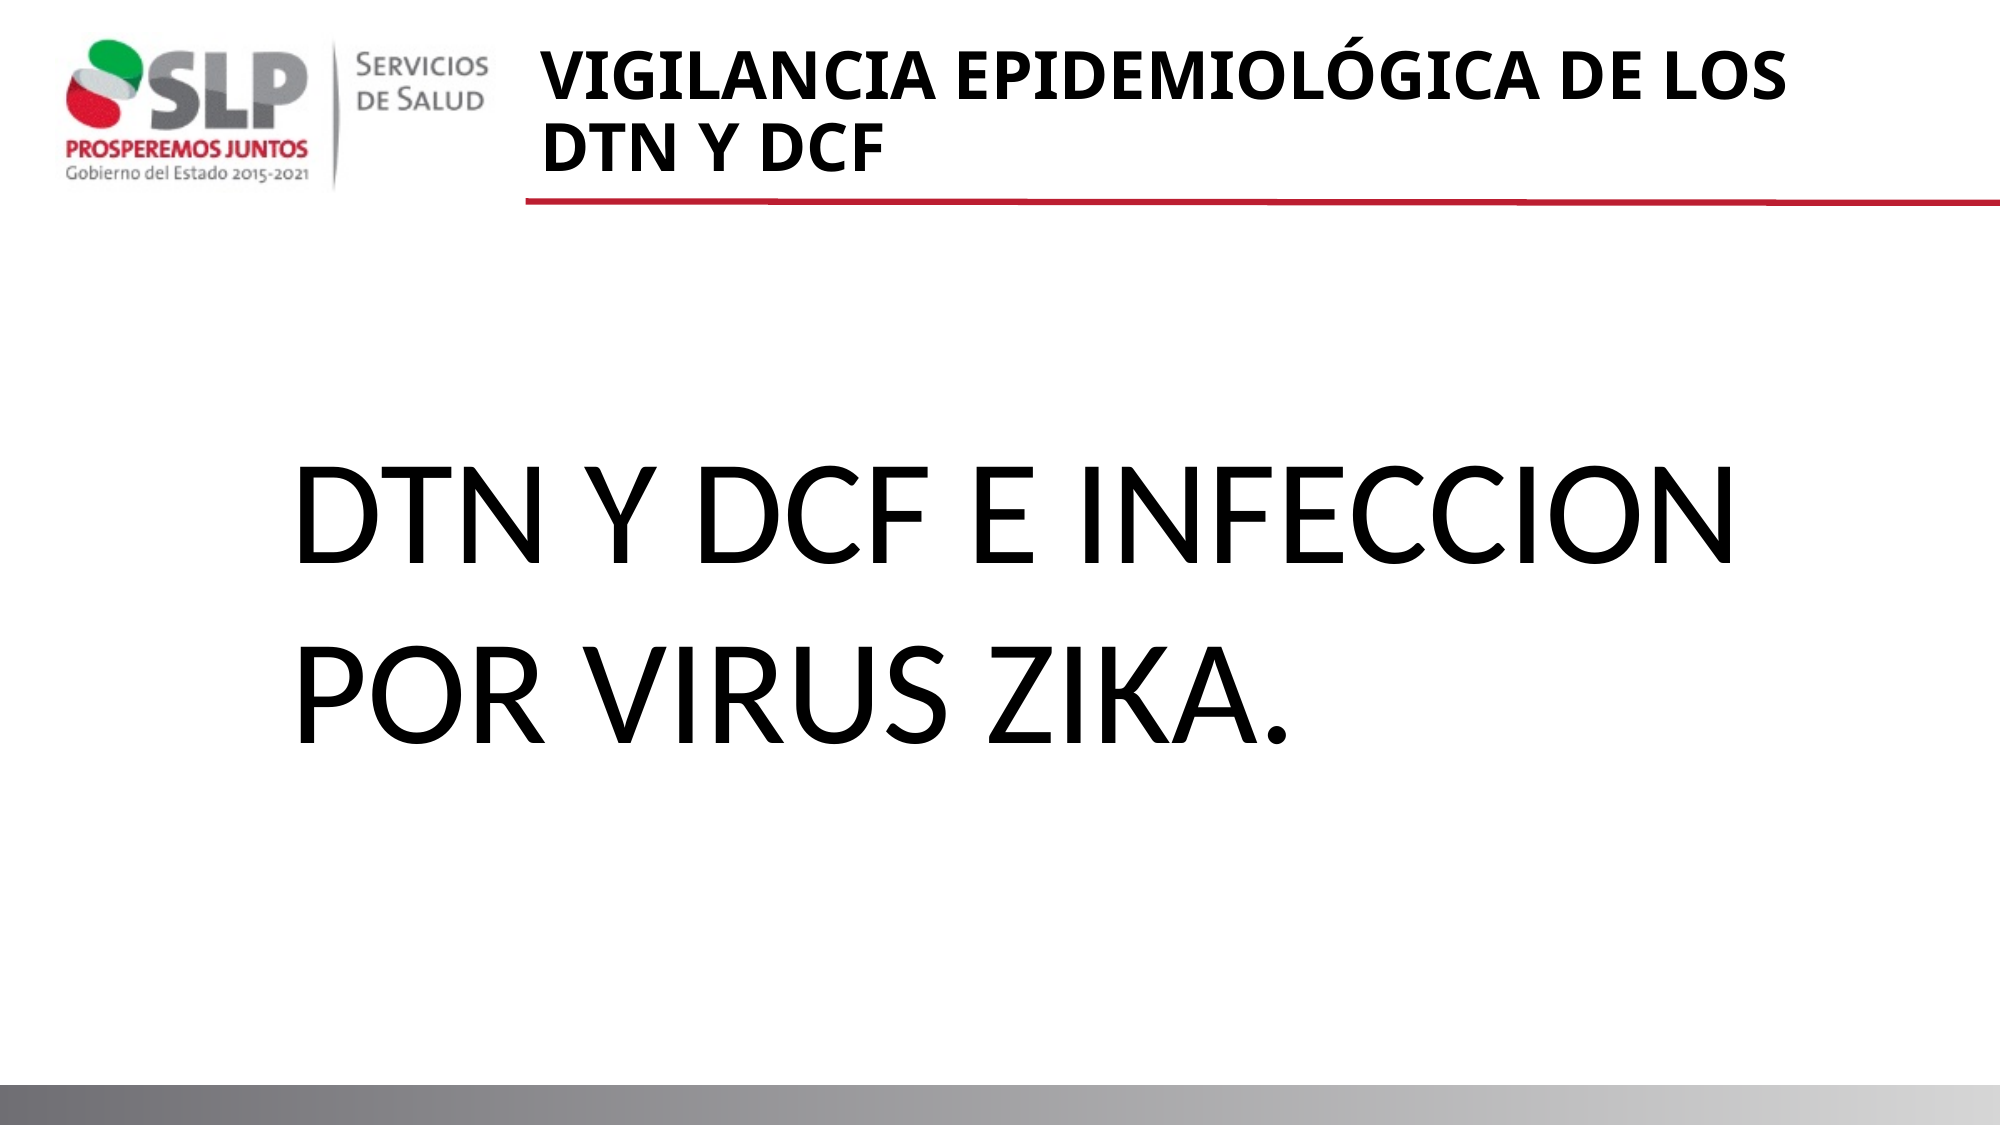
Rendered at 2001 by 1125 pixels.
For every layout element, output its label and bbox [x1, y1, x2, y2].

text_box [0, 32, 2000, 1125]
